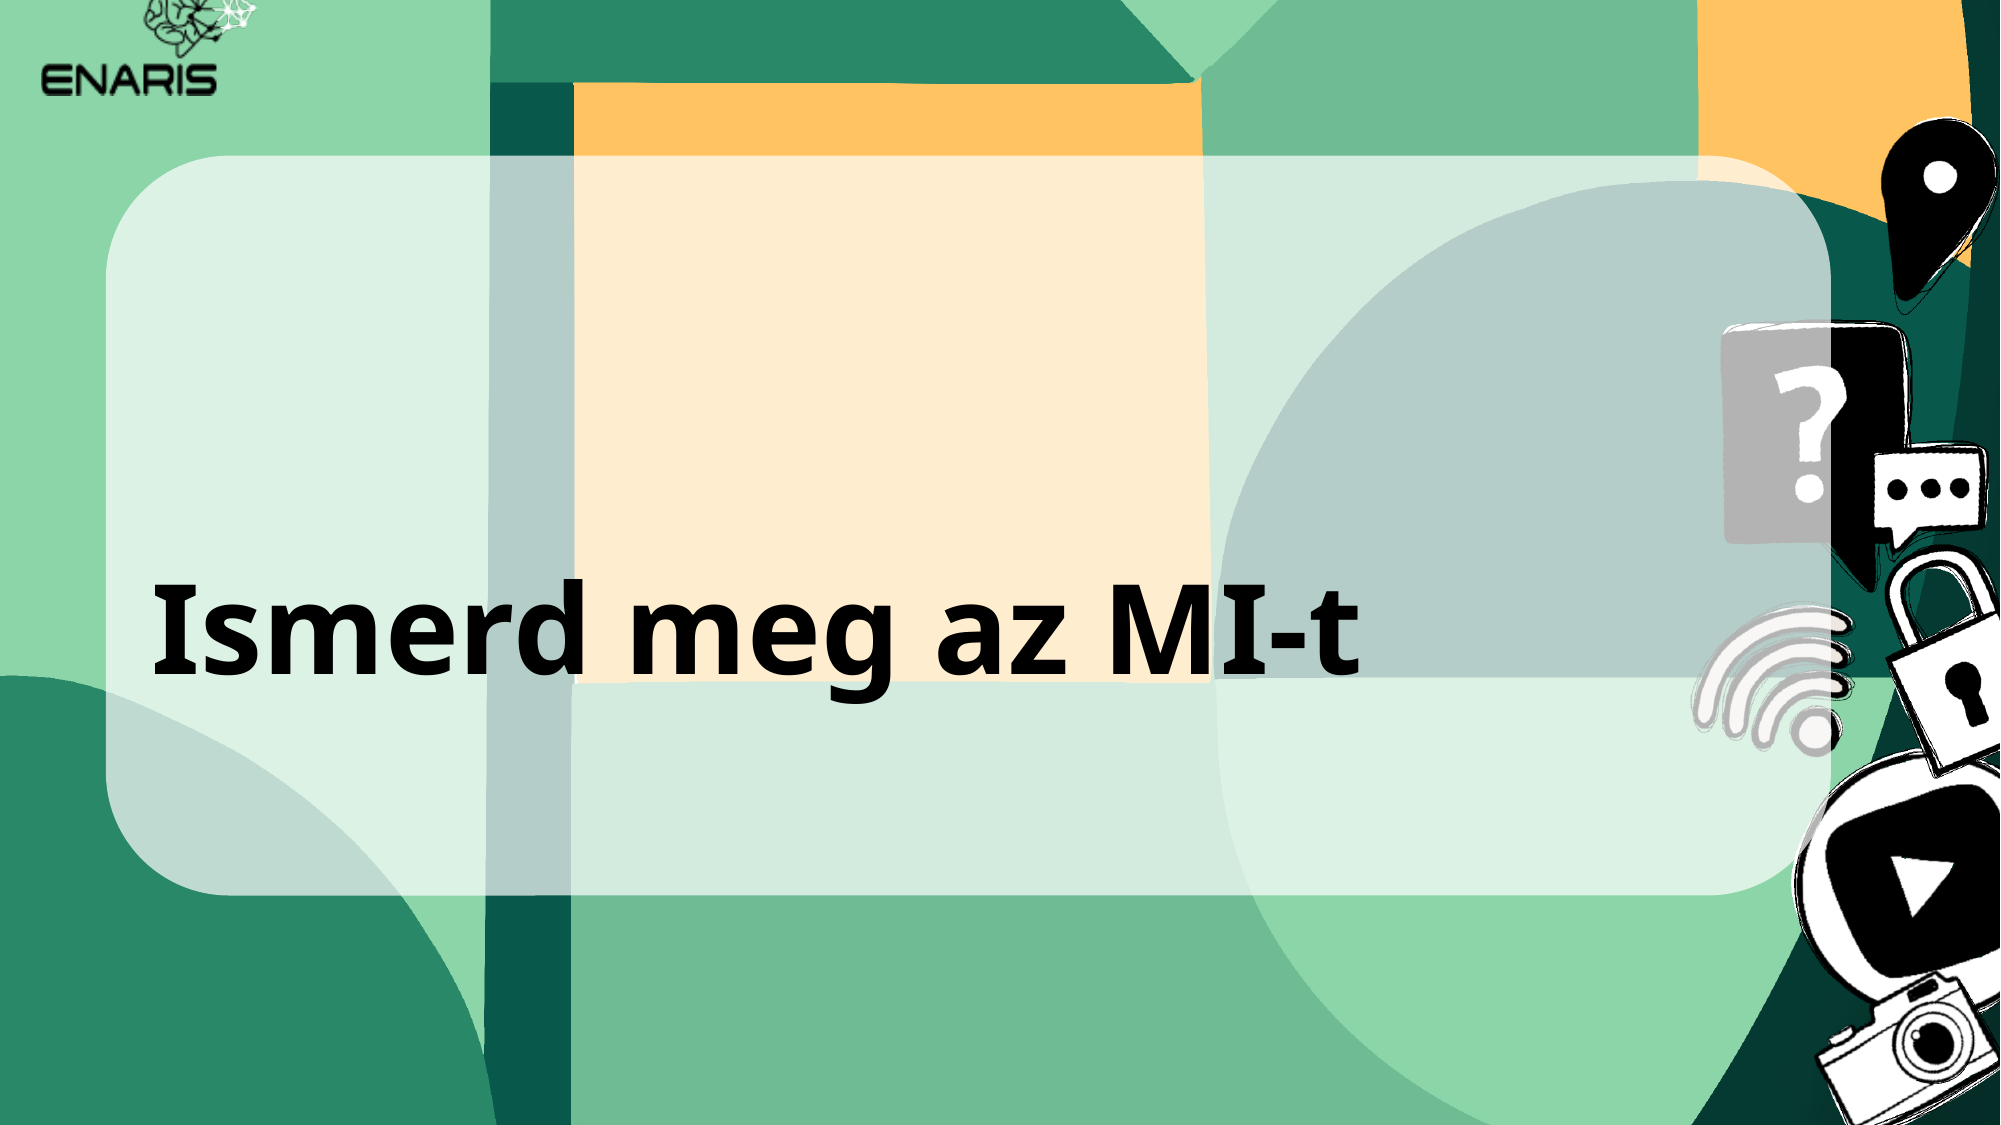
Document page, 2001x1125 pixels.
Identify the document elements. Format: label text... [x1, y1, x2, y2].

title Ismerd meg az MI-t [136, 126, 1719, 710]
picture [0, 0, 2000, 1125]
